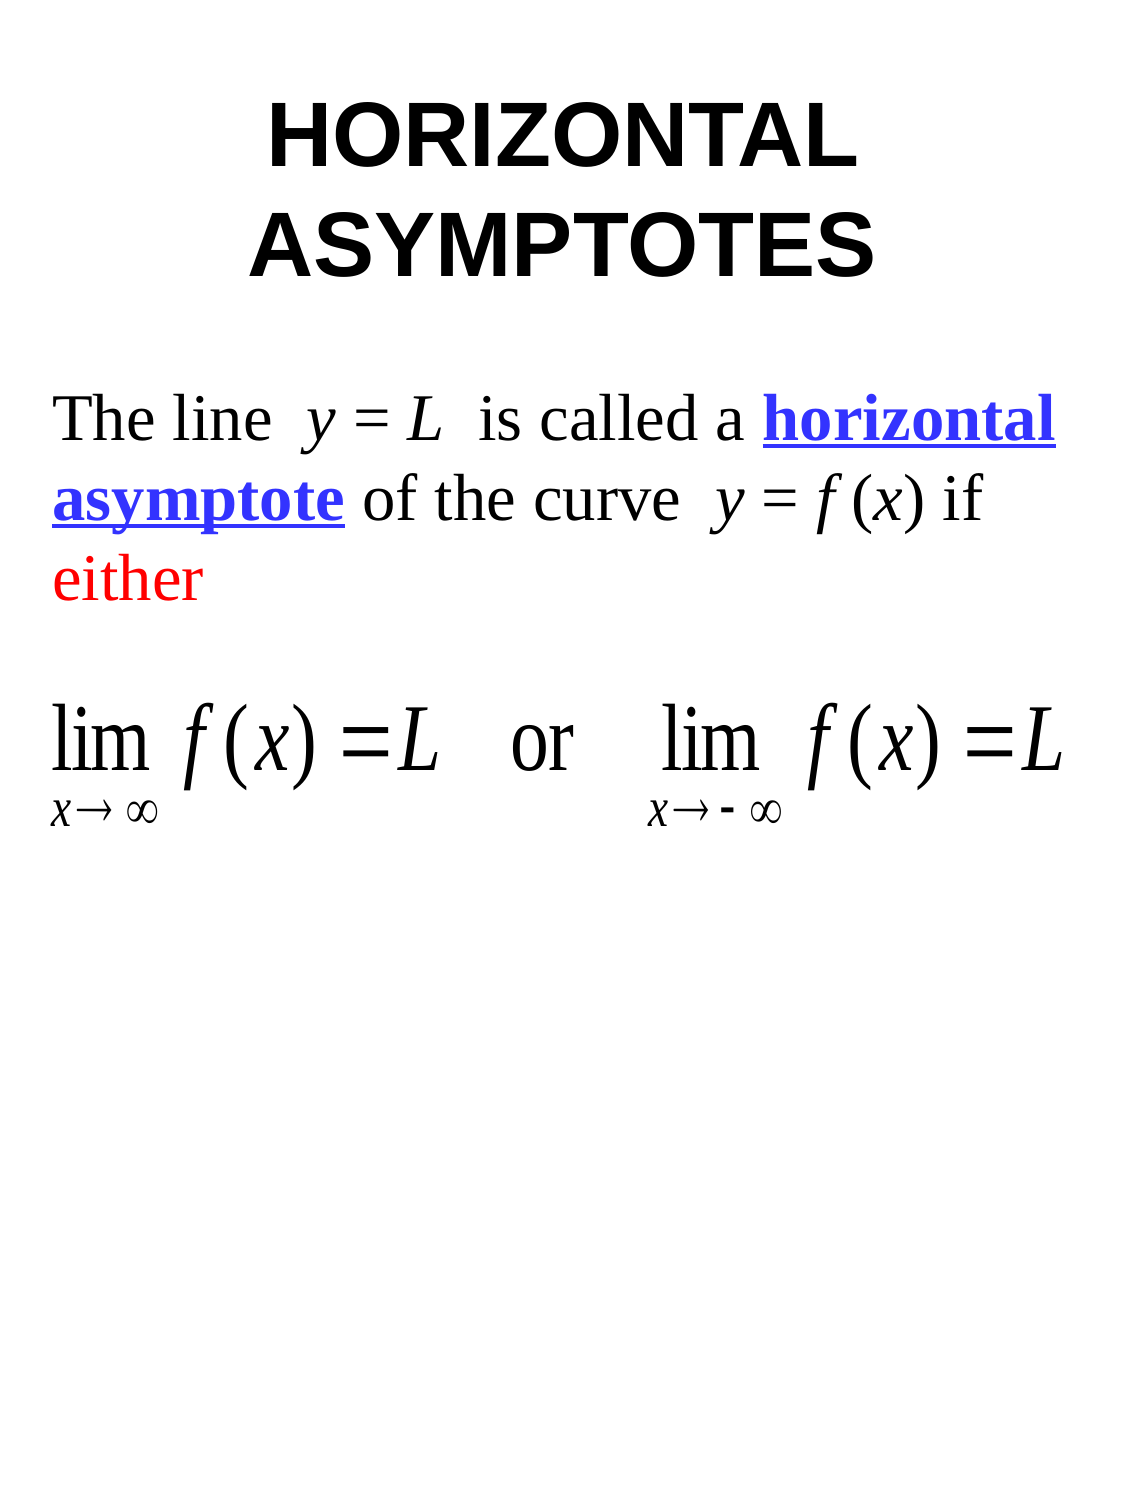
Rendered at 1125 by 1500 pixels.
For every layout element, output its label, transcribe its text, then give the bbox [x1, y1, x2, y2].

text_box The line y = L is called a horizontal asymptote of the curve y = f (x) if either [37, 366, 1079, 622]
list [37, 674, 1079, 859]
title HORIZONTAL ASYMPTOTES [56, 59, 1069, 311]
